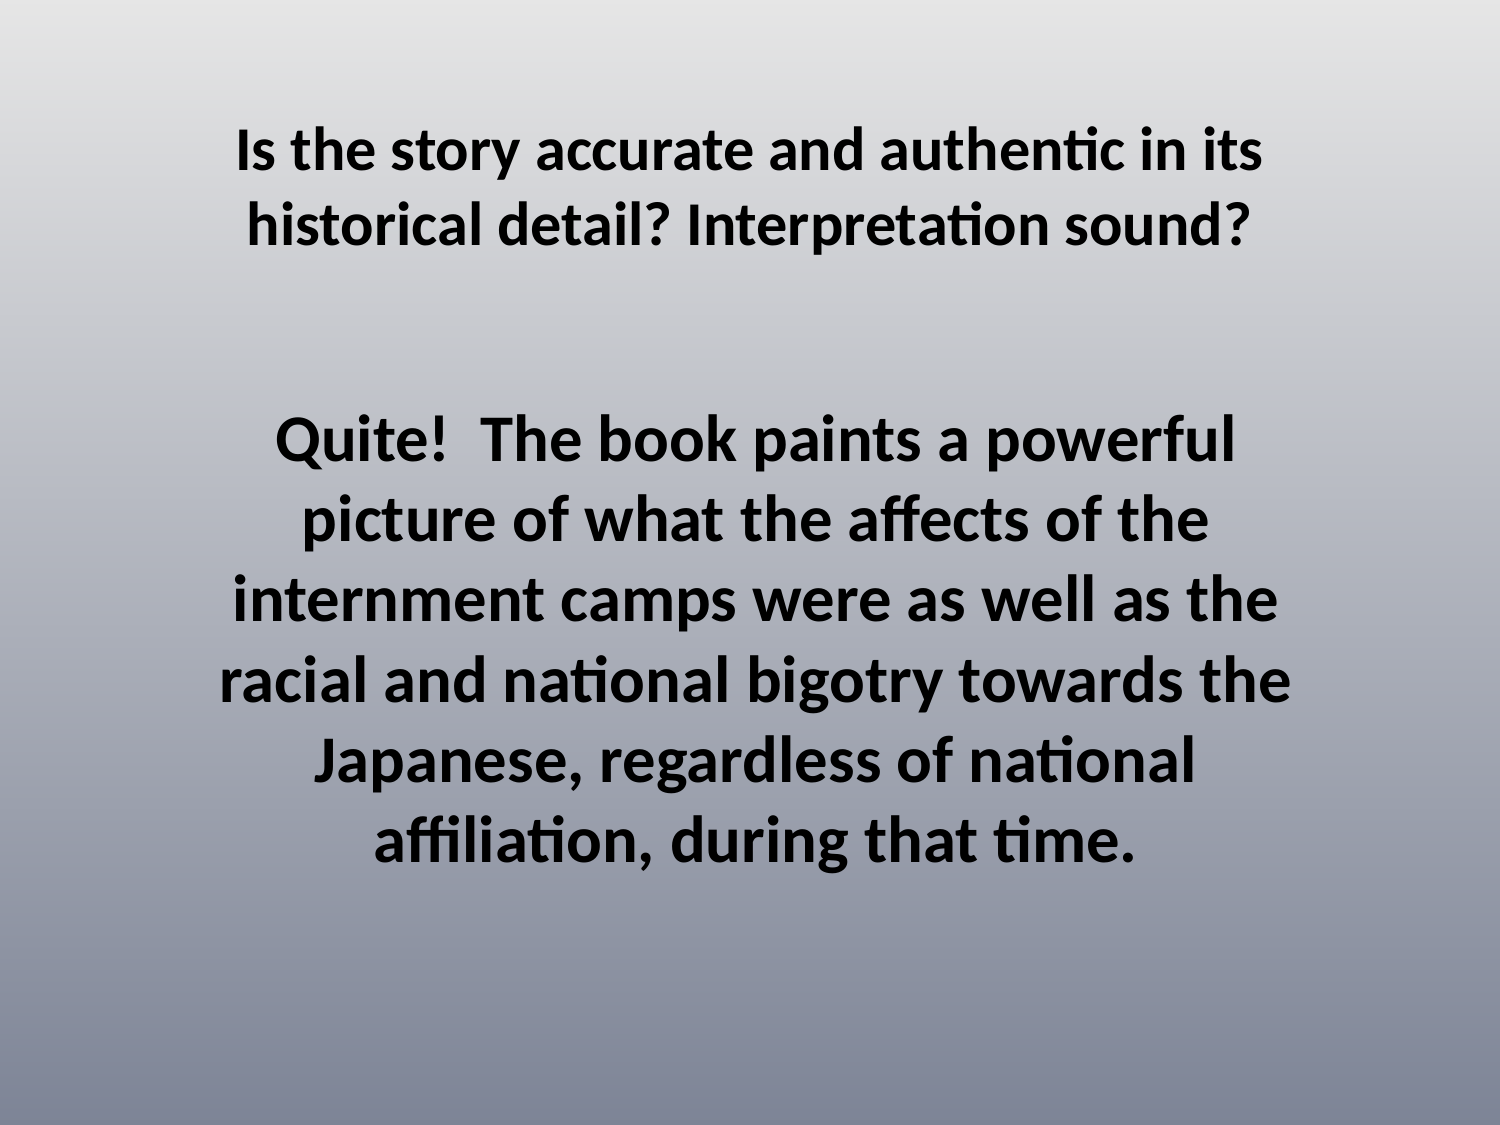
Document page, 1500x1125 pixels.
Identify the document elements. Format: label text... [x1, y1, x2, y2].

title Is the story accurate and authentic in its historical detail? Interpretation sound? [112, 99, 1388, 342]
subtitle Quite! The book paints a powerful picture of what the affects of the internment camps were as well as the racial and national bigotry towards the Japanese, regardless of national affiliation, during that time. [162, 387, 1350, 925]
